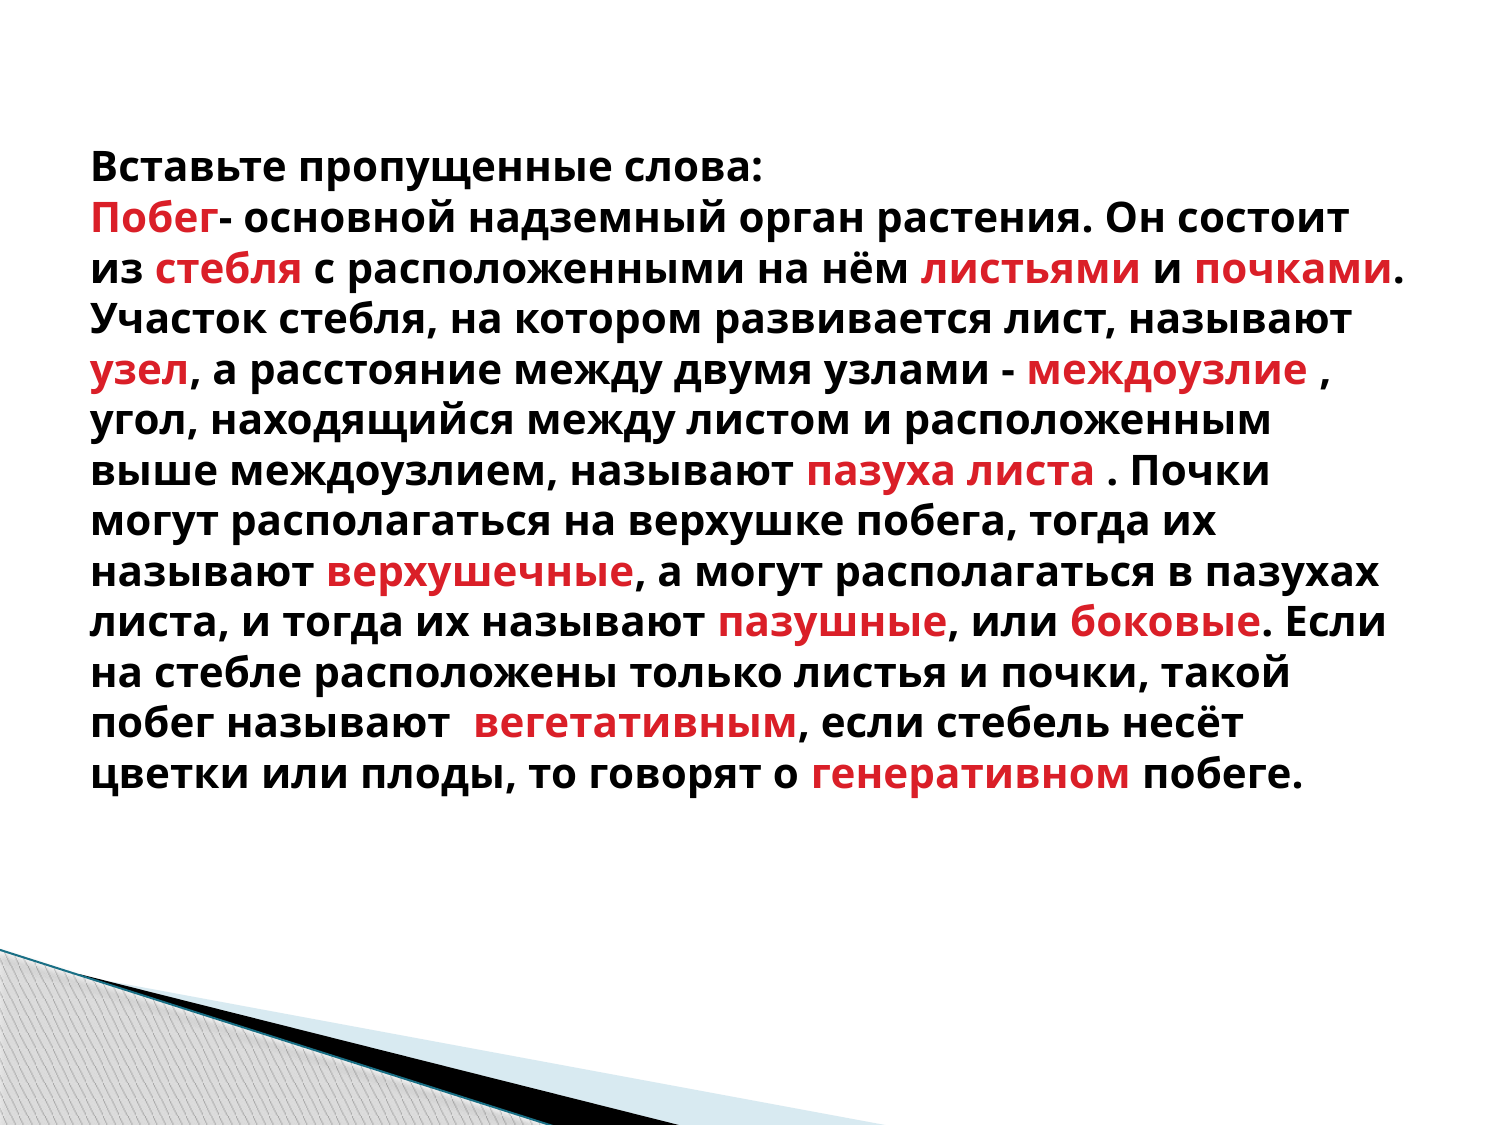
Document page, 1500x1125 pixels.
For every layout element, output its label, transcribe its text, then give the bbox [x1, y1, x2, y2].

title Вставьте пропущенные слова: Побег- основной надземный орган растения. Он состоит из стебля с расположенными на нём листьями и почками. Участок стебля, на котором развивается лист, называют узел, а расстояние между двумя узлами - междоузлие , угол, находящийся между листом и расположенным выше междоузлием, называют пазуха листа . Почки могут располагаться на верхушке побега, тогда их называют верхушечные, а могут располагаться в пазухах листа, и тогда их называют пазушные, или боковые. Если на стебле расположены только листья и почки, такой побег называют вегетативным, если стебель несёт цветки или плоды, то говорят о генеративном побеге. [75, 35, 1425, 926]
